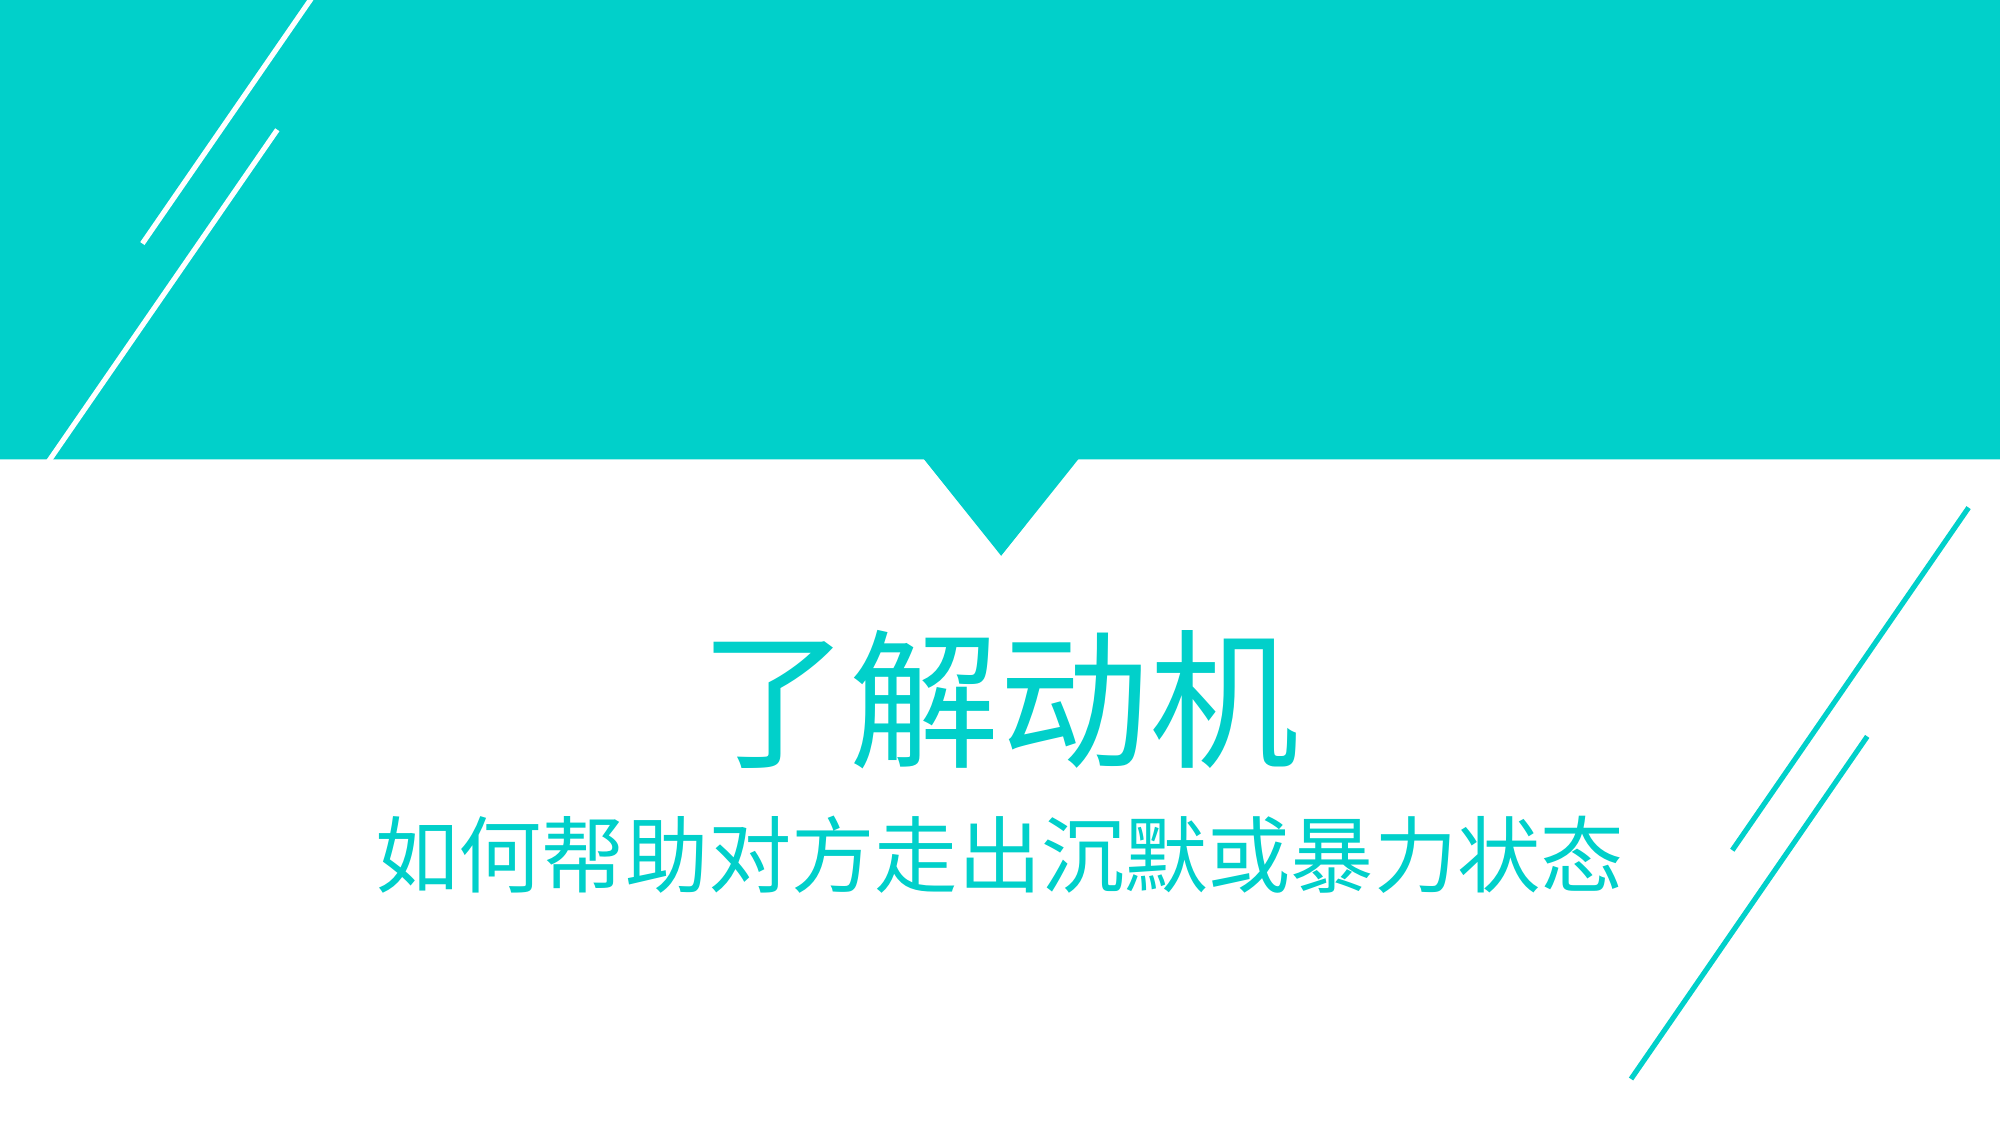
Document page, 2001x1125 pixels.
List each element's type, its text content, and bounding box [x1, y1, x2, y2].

text_box 如何帮助对方走出沉默或暴力状态 [360, 795, 1625, 911]
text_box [0, 0, 2000, 557]
text_box 了解动机 [685, 598, 1315, 794]
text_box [40, 129, 278, 473]
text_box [142, 0, 379, 244]
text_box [1630, 736, 1868, 1080]
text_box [1732, 507, 1969, 851]
